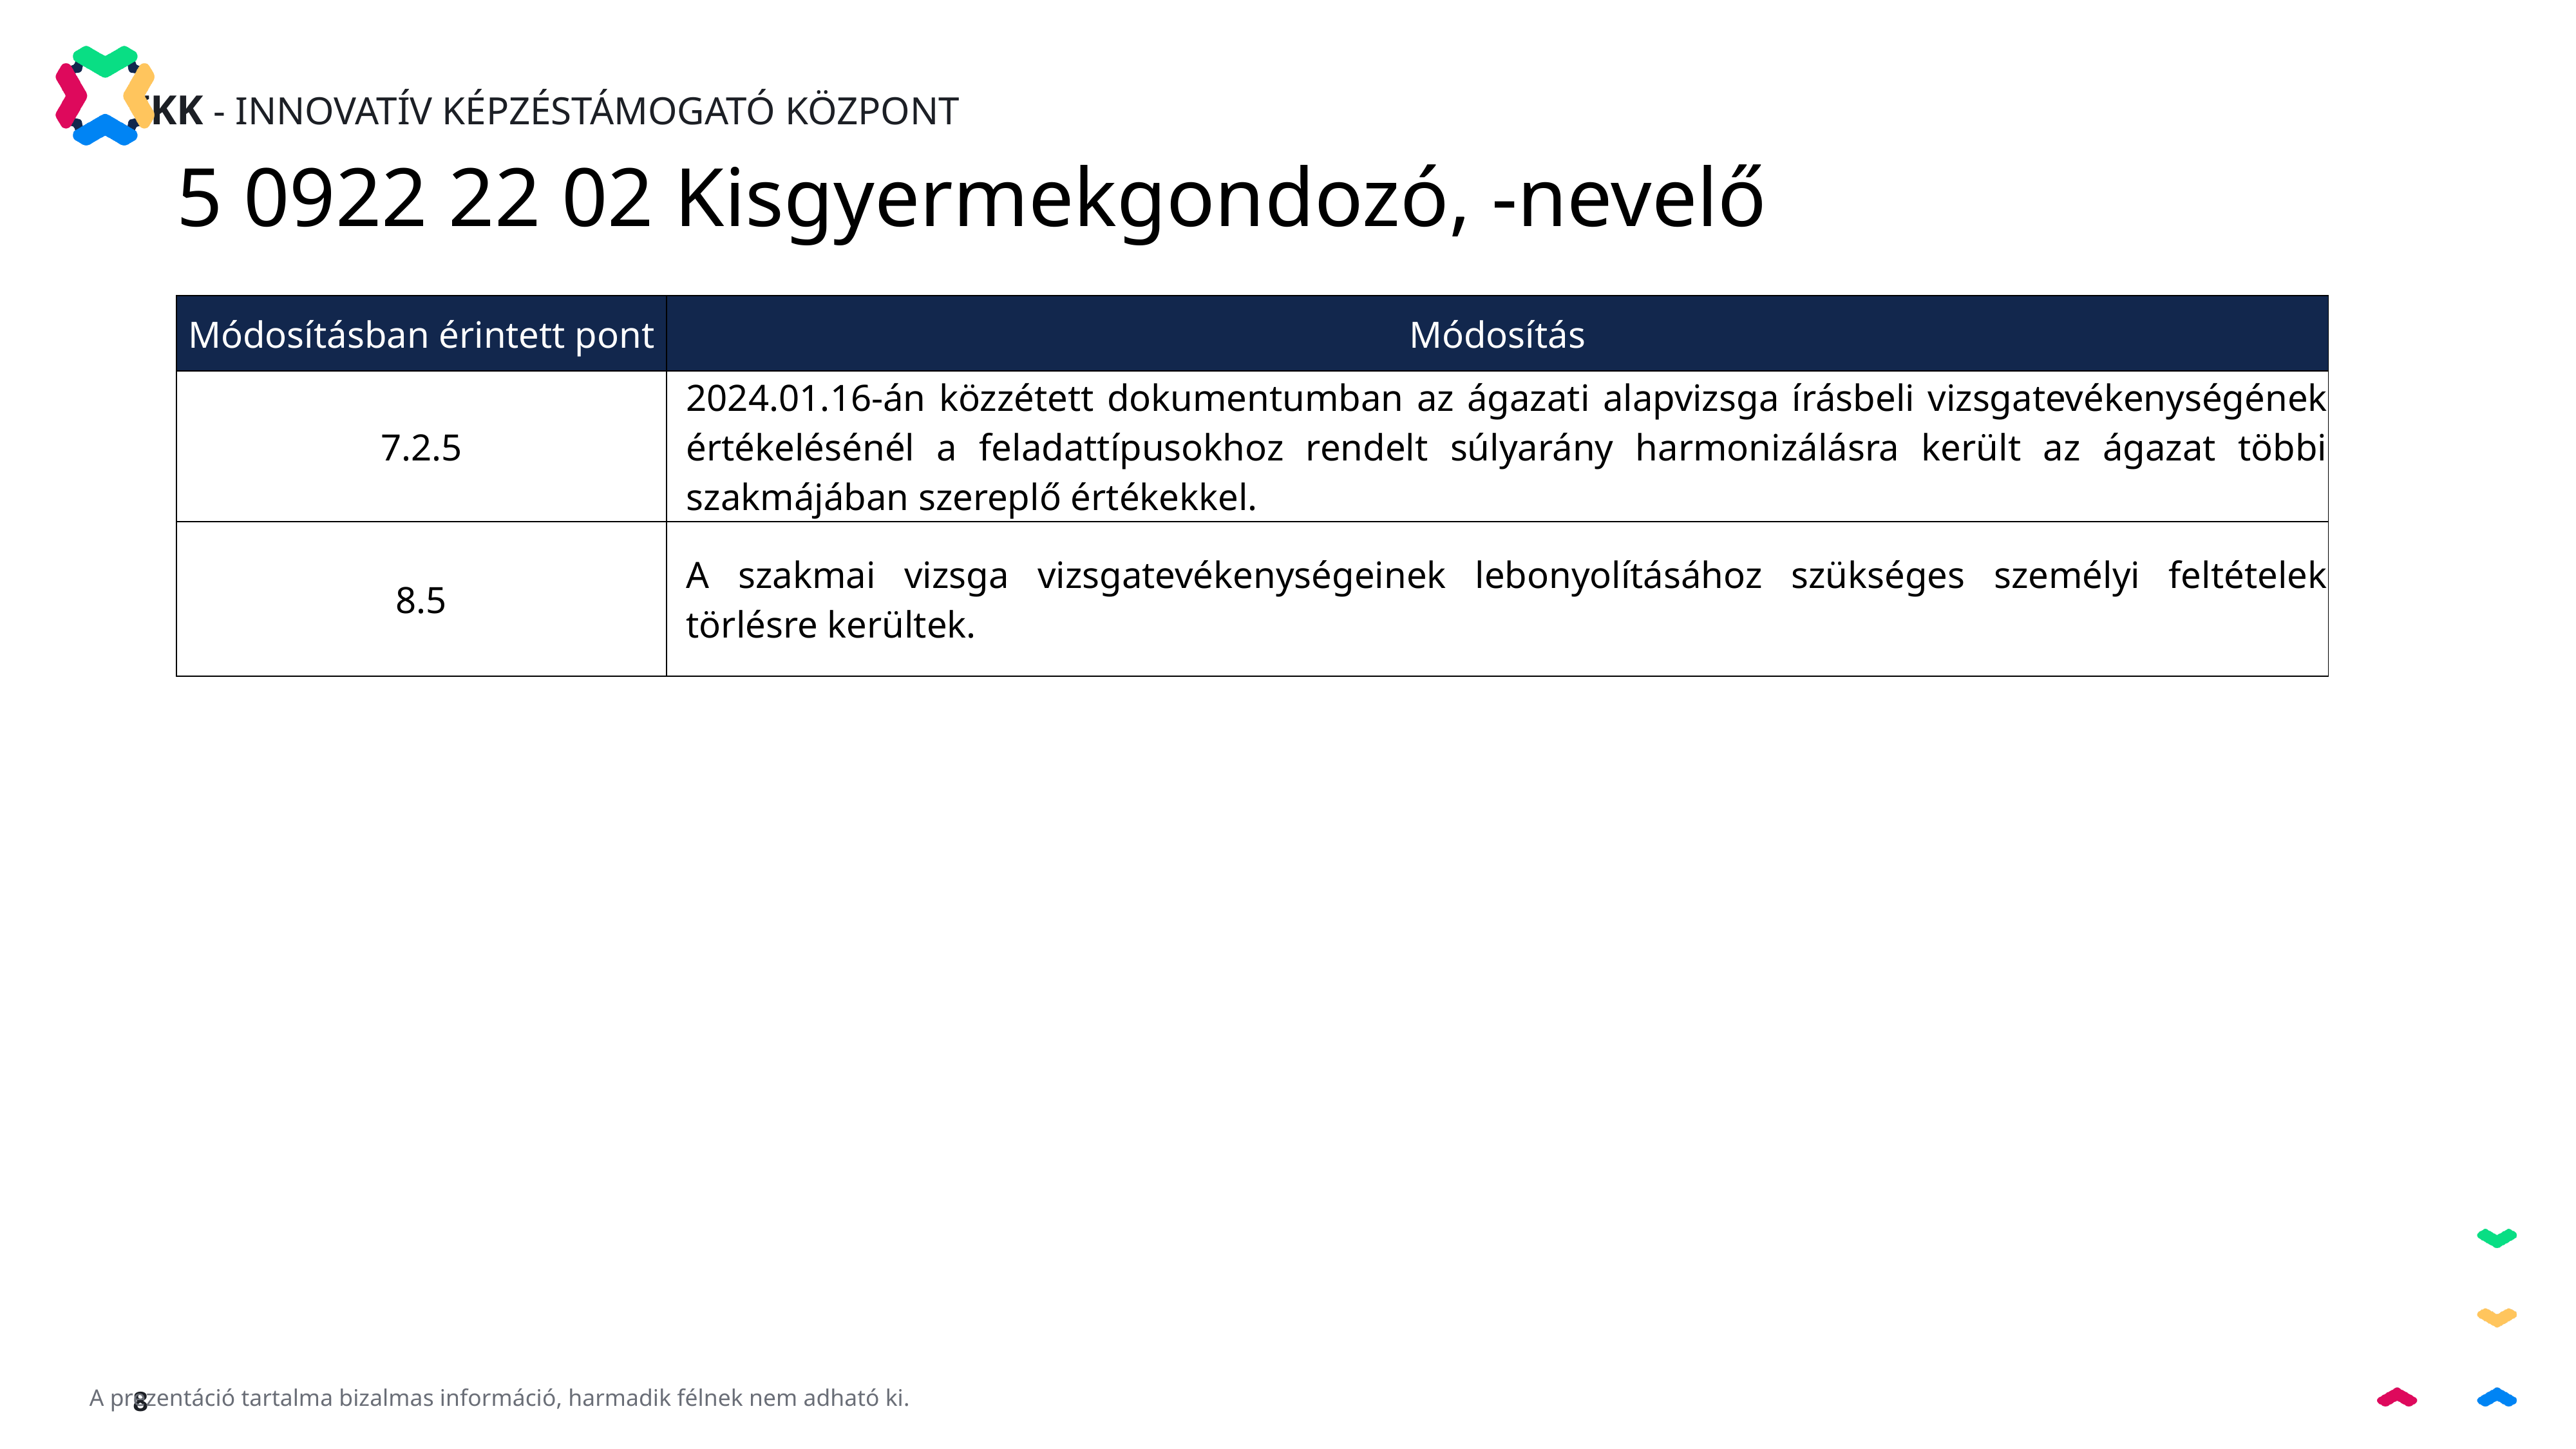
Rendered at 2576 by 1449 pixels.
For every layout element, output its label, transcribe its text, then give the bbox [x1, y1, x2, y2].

table_header Módosítás [667, 296, 2328, 370]
table_cell 2024.01.16-án közzétett dokumentumban az ágazati alapvizsga írásbeli vizsgatevékenységének értékelésénél a feladattípusokhoz rendelt súlyarány harmonizálásra került az ágazat többi szakmájában szereplő értékekkel. [667, 372, 2328, 521]
picture [55, 46, 155, 146]
table_header Módosításban érintett pont [177, 296, 666, 370]
picture [2377, 1229, 2517, 1406]
table_cell A szakmai vizsga vizsgatevékenységeinek lebonyolításához szükséges személyi feltételek törlésre kerültek. [667, 522, 2328, 676]
table_cell 7.2.5 [177, 372, 666, 521]
list 5 0922 22 02 Kisgyermekgondozó, -nevelő [176, 146, 2421, 234]
table_cell 8.5 [177, 522, 666, 676]
